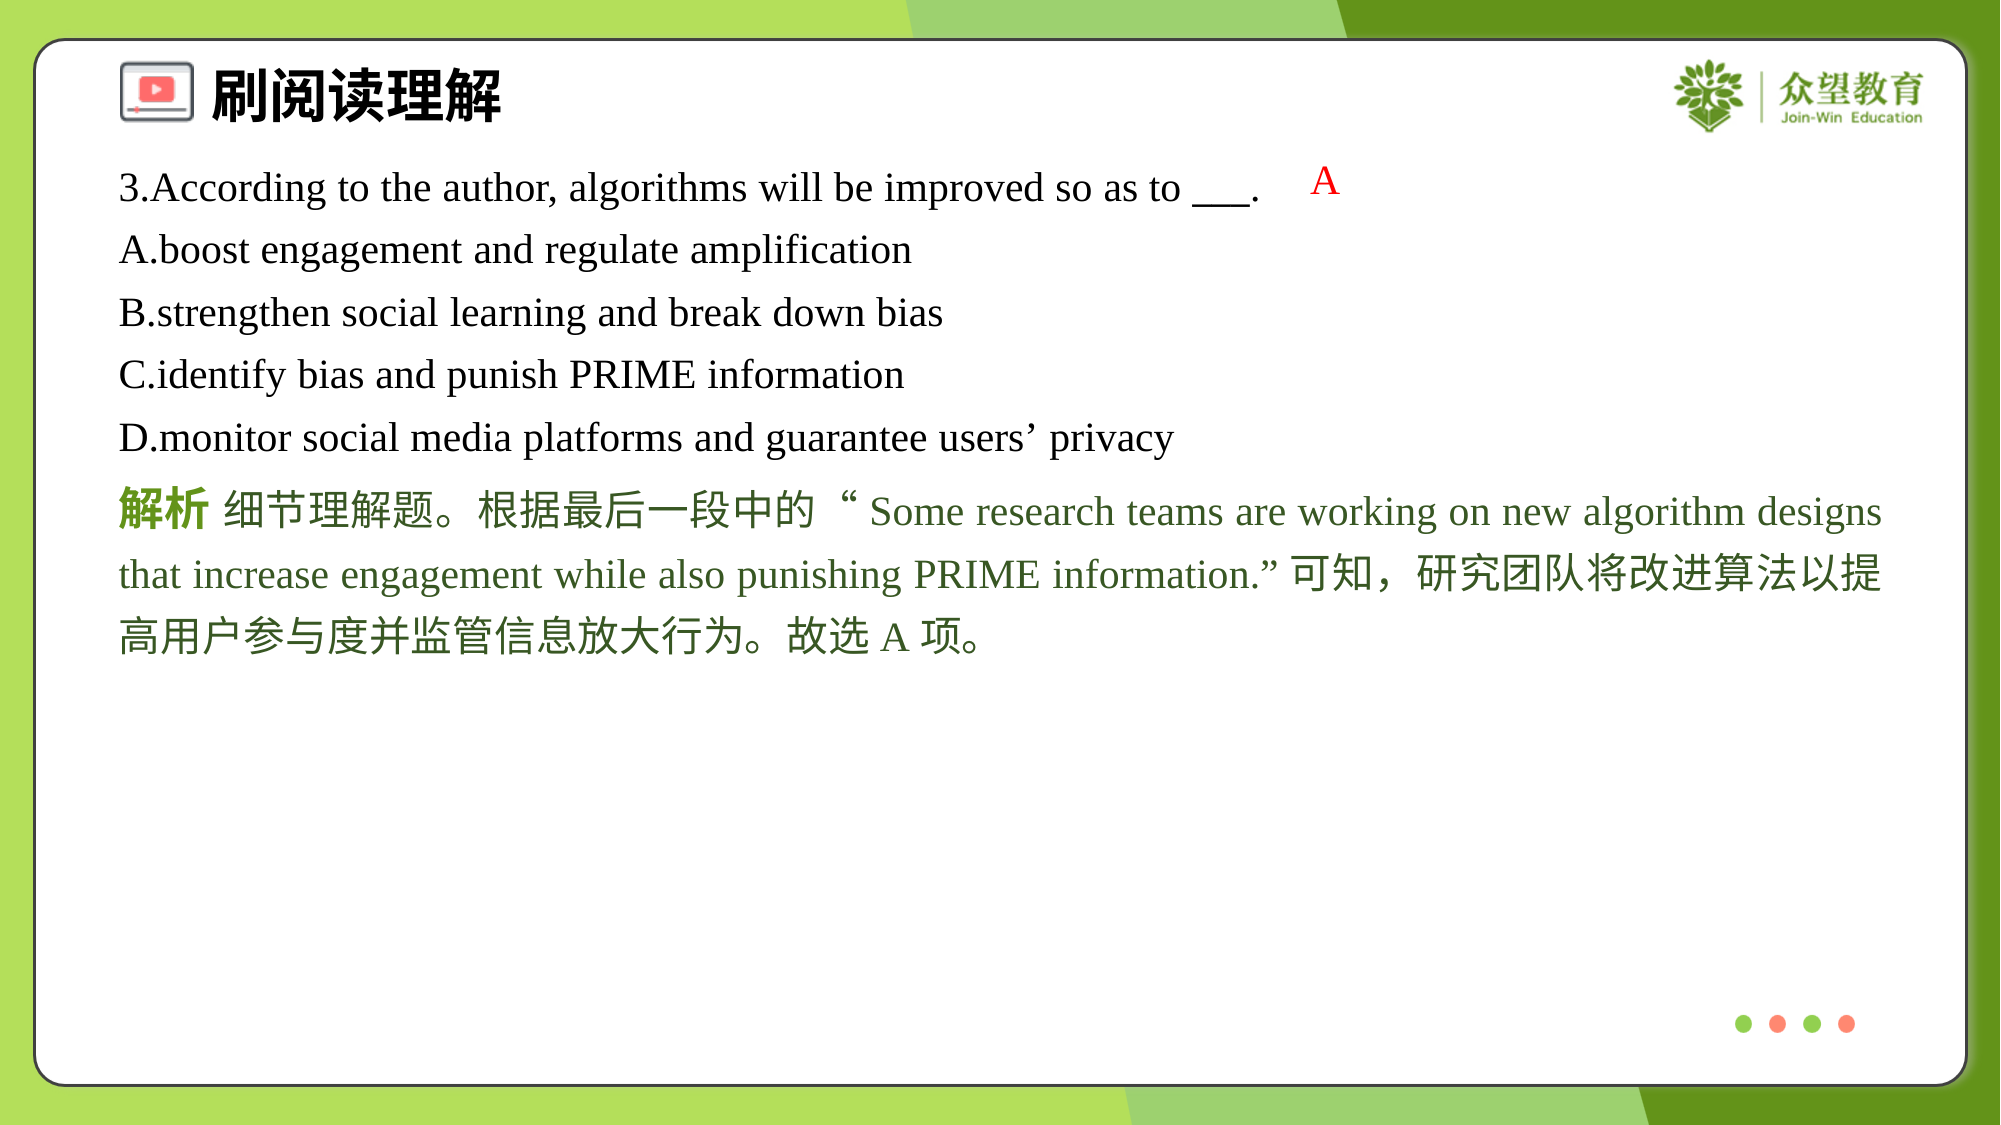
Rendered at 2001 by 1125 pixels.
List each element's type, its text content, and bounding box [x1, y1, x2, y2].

picture [0, 0, 2000, 1125]
text_box A.boost engagement and regulate amplification B.strengthen social learning and break down bias C.identify bias and punish PRIME information D.monitor social media platforms and guarantee users’ privacy [118, 209, 1883, 455]
text_box 3.According to the author, algorithms will be improved so as to ___. [118, 146, 1883, 204]
text_box 解析 细节理解题。根据最后一段中的“Some research teams are working on new algorithm designs that increase engagement while also punishing PRIME information.”可知，研究团队将改进算法以提高用户参与度并监管信息放大行为。故选A项。 [118, 465, 1883, 655]
text_box A [1305, 140, 1345, 199]
